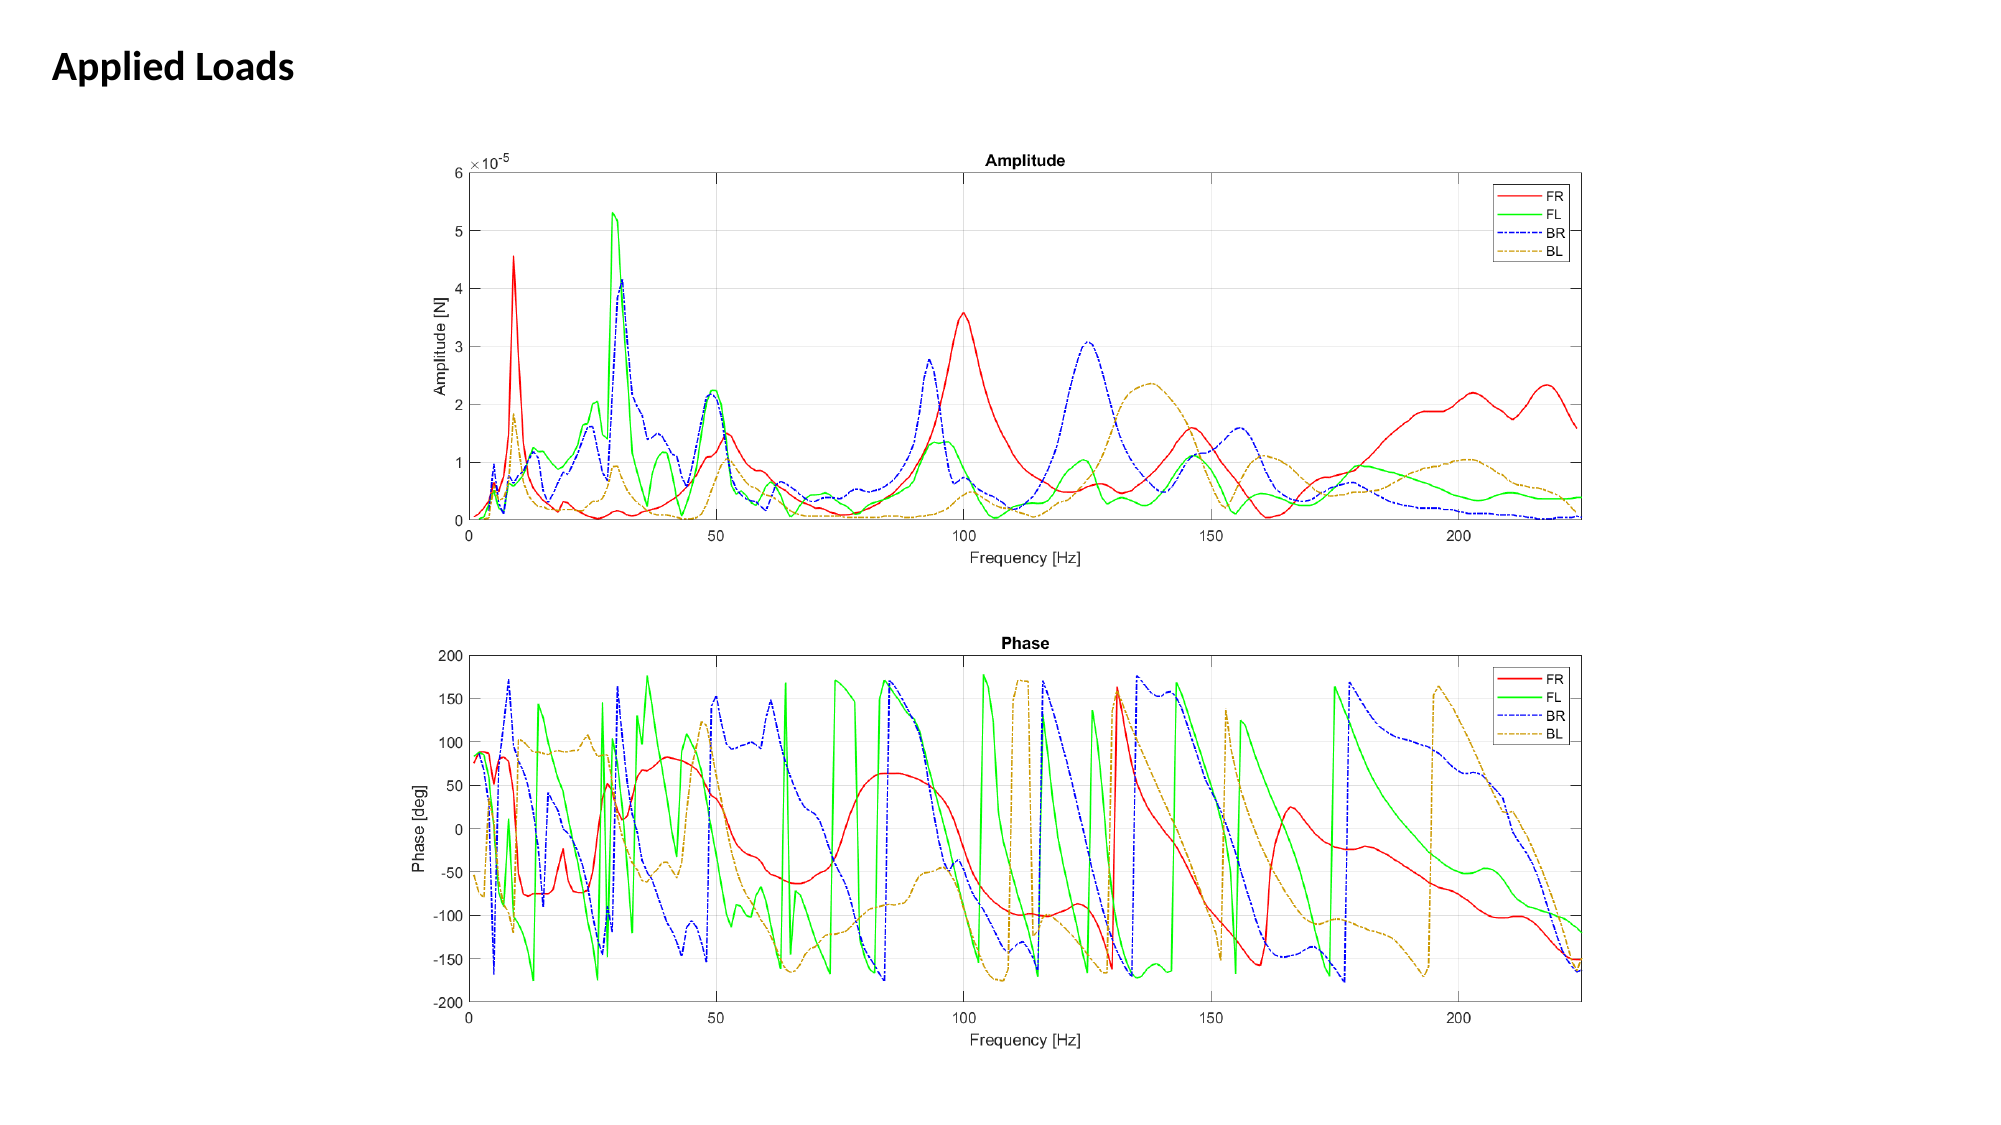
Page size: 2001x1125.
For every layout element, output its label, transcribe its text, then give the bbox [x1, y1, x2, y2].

picture [282, 96, 1718, 1114]
text_box Applied Loads [37, 31, 715, 96]
